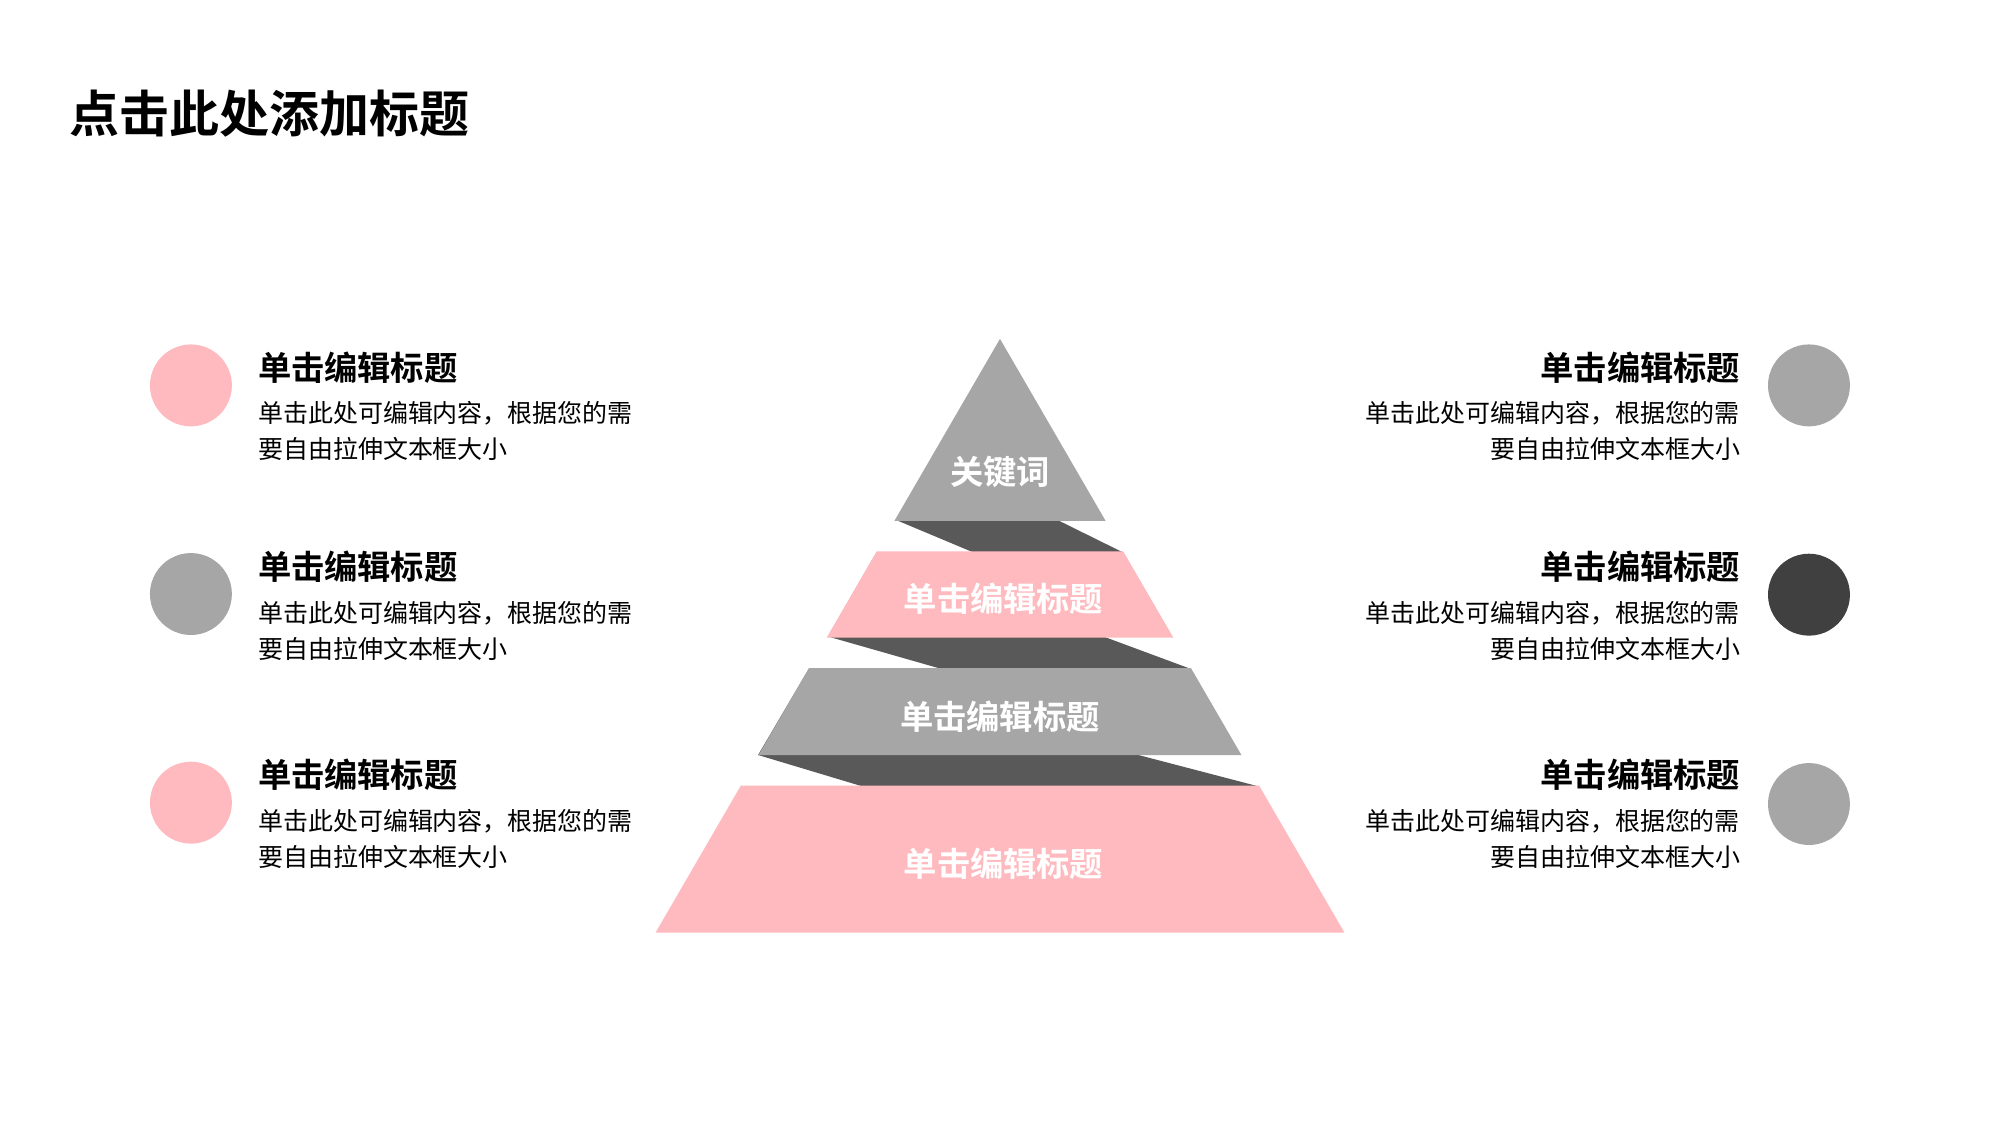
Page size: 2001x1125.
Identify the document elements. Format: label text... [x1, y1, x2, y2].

text_box 单击此处可编辑内容，根据您的需要自由拉伸文本框大小 [258, 391, 641, 464]
text_box [938, 336, 1062, 443]
text_box [1766, 762, 1851, 847]
text_box [148, 552, 233, 637]
text_box [898, 522, 1121, 550]
text_box [148, 760, 233, 845]
text_box 单击编辑标题 [1527, 538, 1741, 587]
text_box [1766, 343, 1851, 428]
text_box 单击编辑标题 [1527, 338, 1741, 387]
text_box 单击编辑标题 [258, 538, 471, 587]
text_box 单击此处可编辑内容，根据您的需要自由拉伸文本框大小 [1357, 391, 1741, 464]
text_box 点击此处添加标题 [55, 75, 507, 151]
text_box 单击编辑标题 [258, 746, 471, 795]
text_box [824, 550, 1176, 639]
text_box [832, 639, 1186, 666]
text_box 单击编辑标题 [887, 688, 1113, 737]
text_box 关键词 [887, 443, 1113, 492]
text_box 单击此处可编辑内容，根据您的需要自由拉伸文本框大小 [1357, 799, 1741, 872]
text_box 单击编辑标题 [890, 834, 1117, 883]
text_box [653, 784, 1347, 934]
text_box [756, 666, 1244, 757]
text_box 单击编辑标题 [890, 569, 1117, 618]
text_box 单击编辑标题 [1527, 746, 1741, 795]
text_box 单击此处可编辑内容，根据您的需要自由拉伸文本框大小 [1357, 591, 1741, 664]
text_box 单击此处可编辑内容，根据您的需要自由拉伸文本框大小 [258, 799, 641, 872]
text_box [148, 343, 233, 428]
text_box [892, 492, 1108, 522]
text_box 单击此处可编辑内容，根据您的需要自由拉伸文本框大小 [258, 591, 641, 664]
text_box [1766, 552, 1851, 637]
text_box 单击编辑标题 [258, 338, 471, 387]
text_box [761, 757, 1254, 784]
